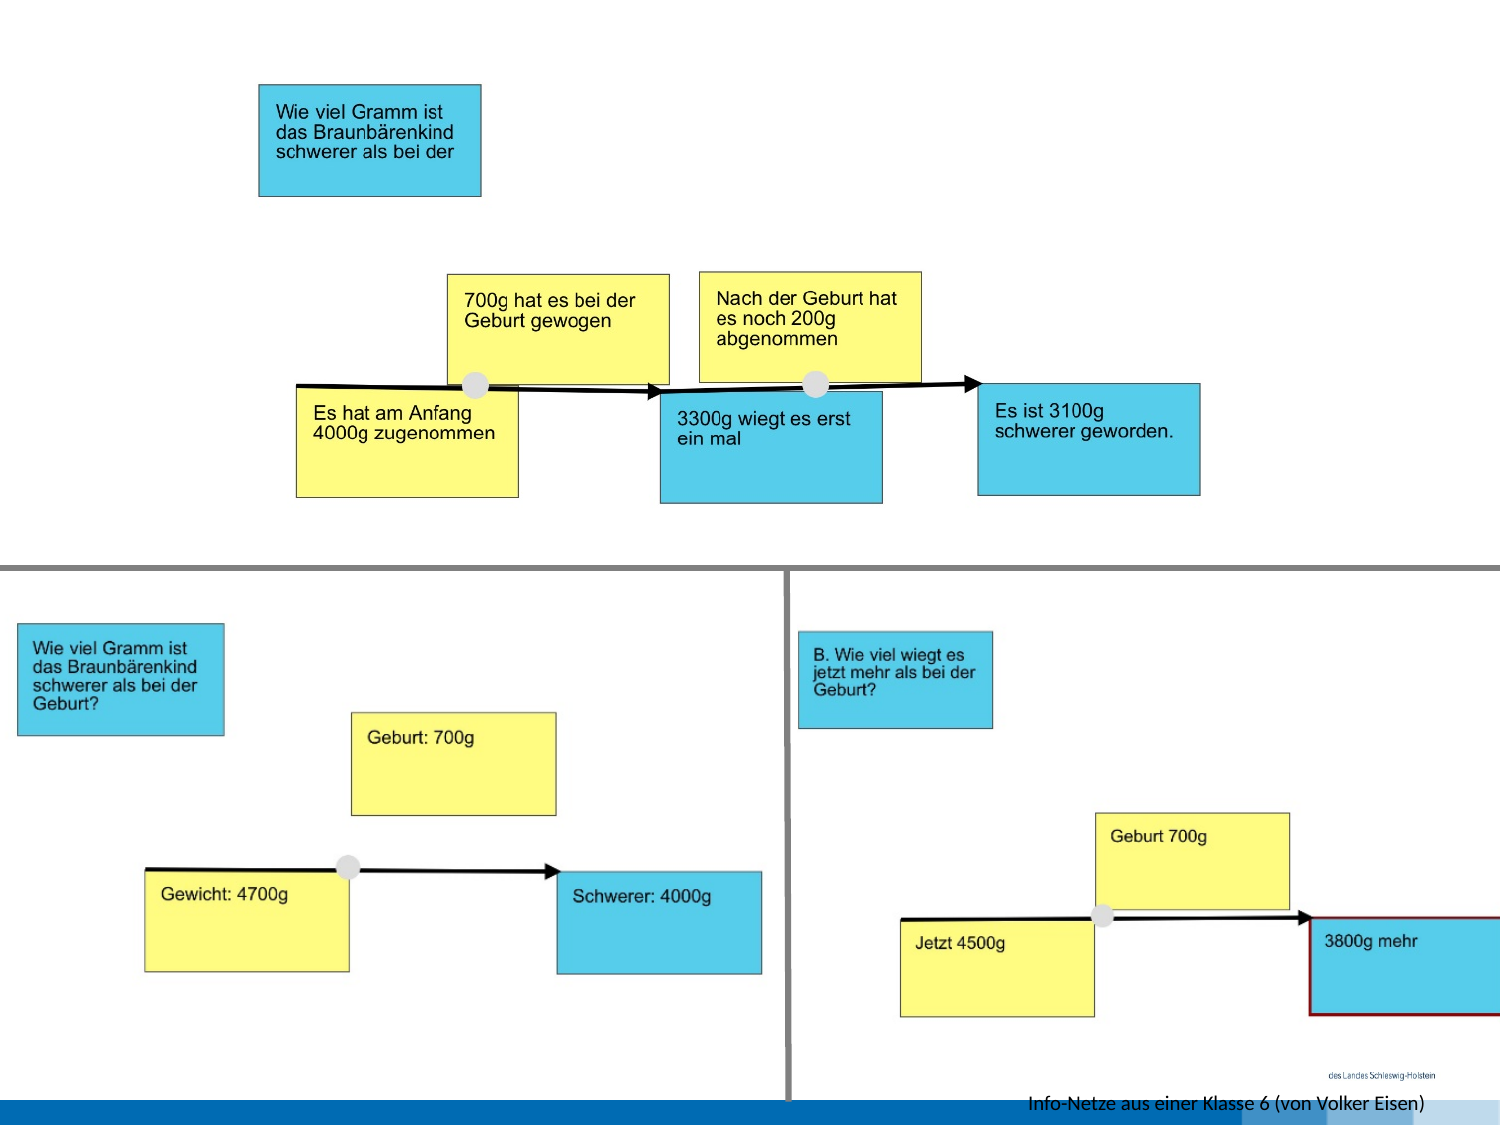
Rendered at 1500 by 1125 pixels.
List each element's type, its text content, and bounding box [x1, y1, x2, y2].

picture [797, 609, 1500, 1081]
picture [0, 603, 786, 1060]
picture [223, 2, 1359, 510]
text_box Info-Netze aus einer Klasse 6 (von Volker Eisen) [1013, 1084, 1500, 1123]
picture [0, 1100, 1500, 1125]
